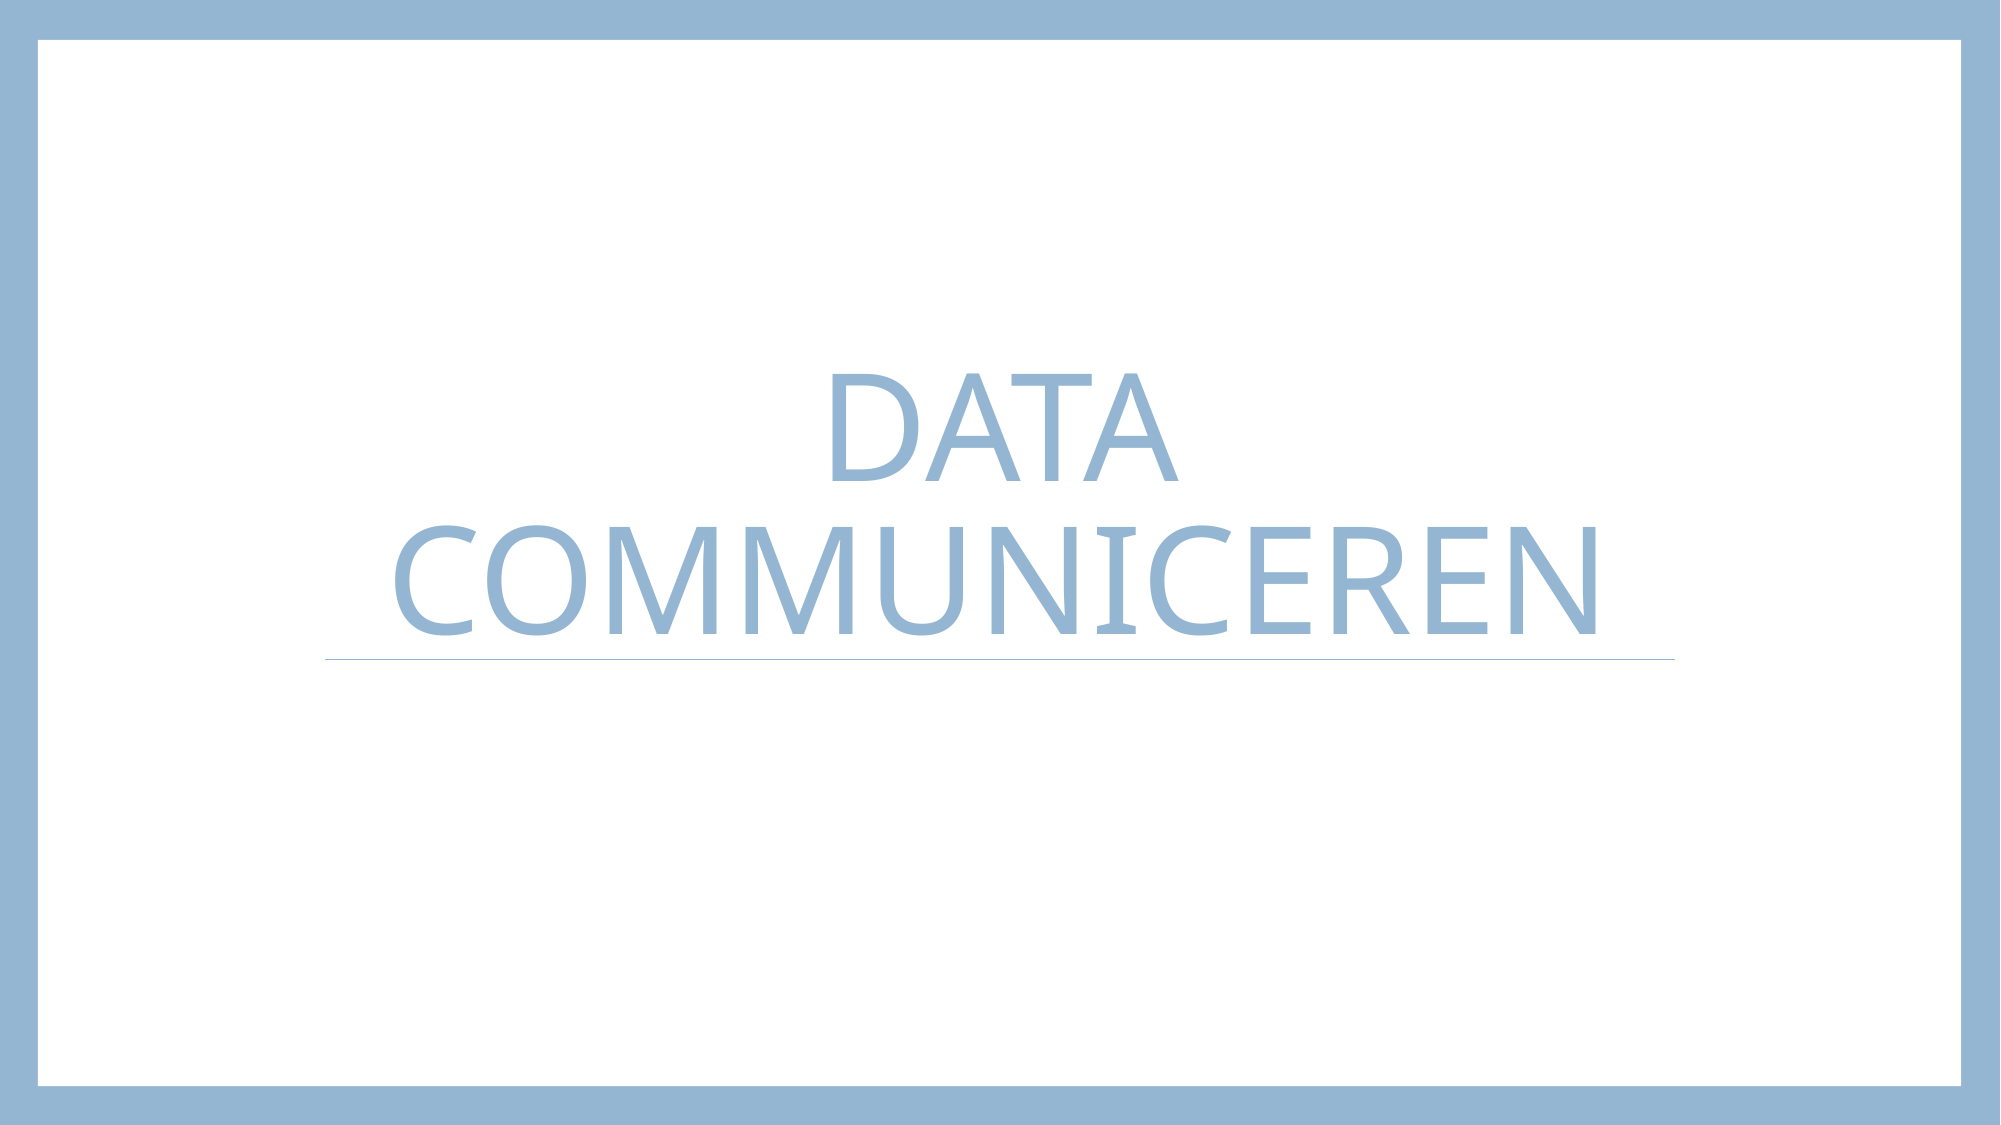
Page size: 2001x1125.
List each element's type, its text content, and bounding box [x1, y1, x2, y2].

title Data communiceren [181, 192, 1817, 673]
